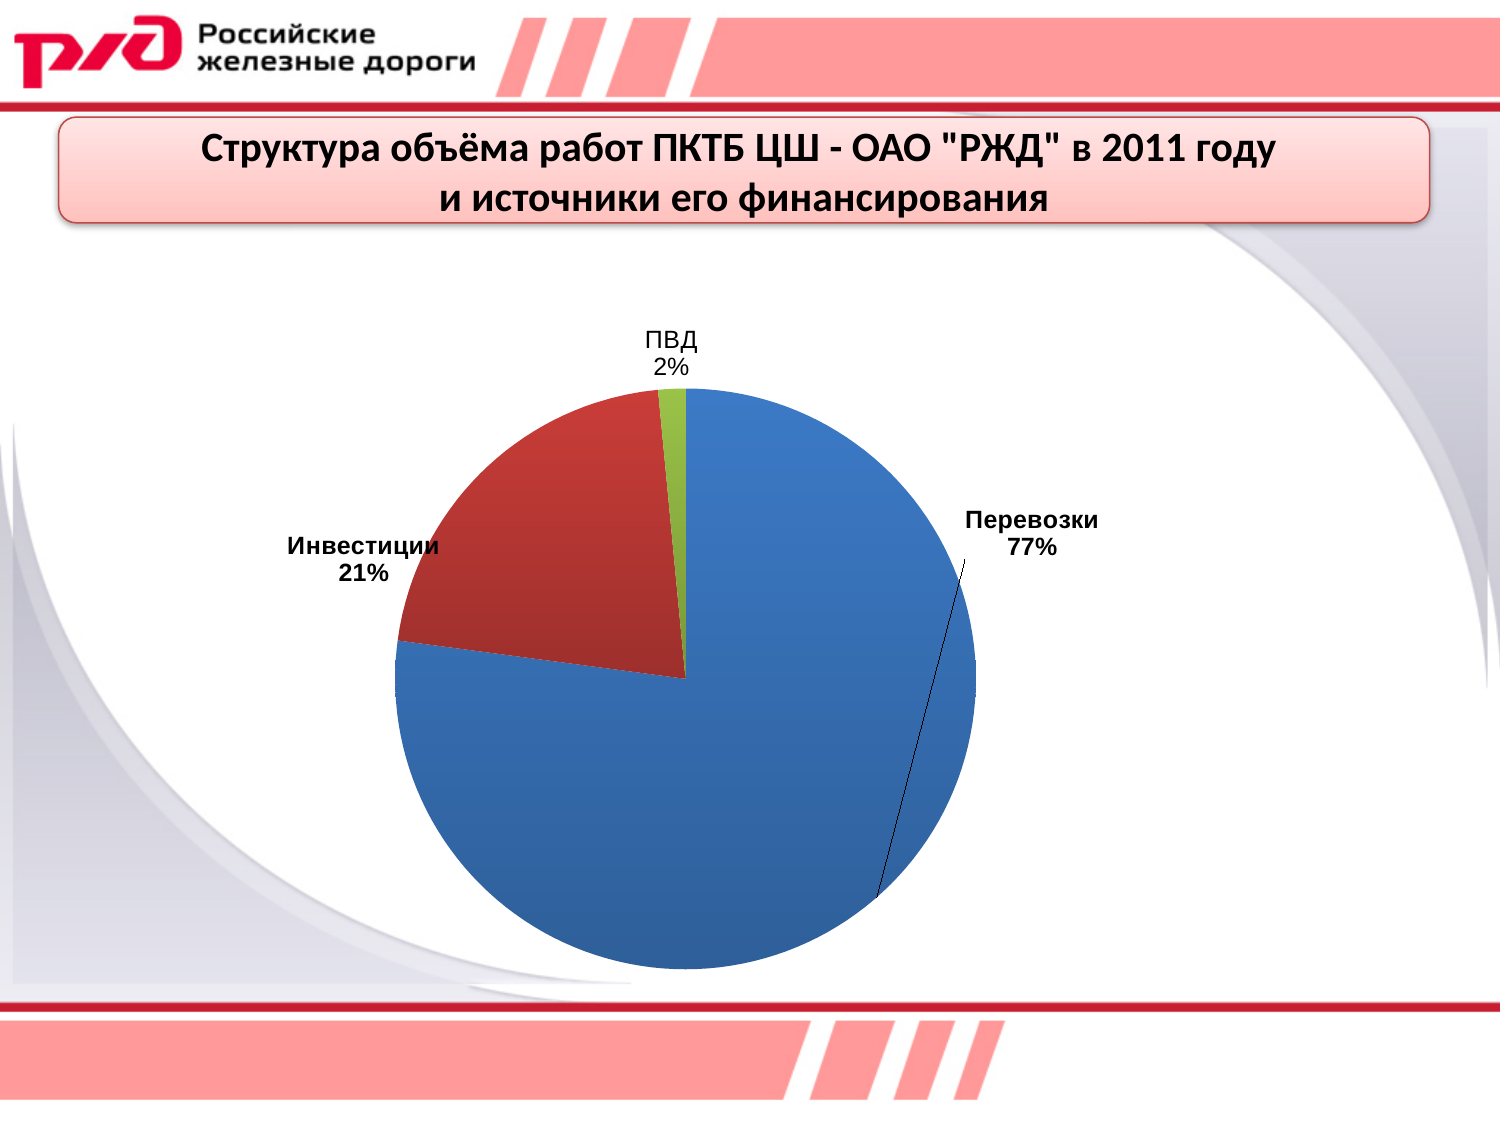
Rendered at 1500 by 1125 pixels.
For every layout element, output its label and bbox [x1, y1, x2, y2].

picture [0, 0, 1500, 1125]
chart [29, 113, 1466, 1002]
